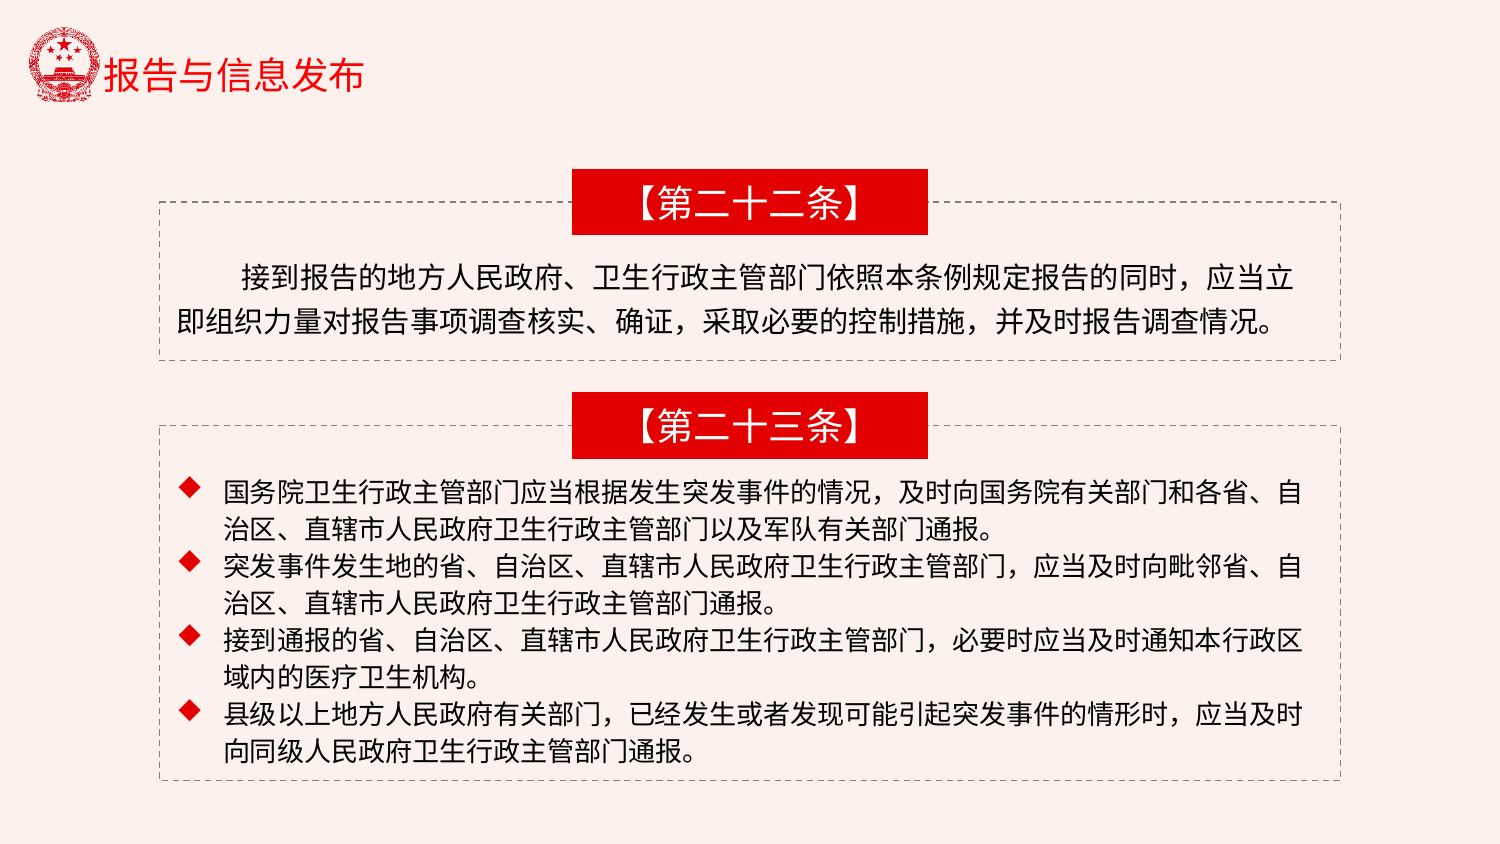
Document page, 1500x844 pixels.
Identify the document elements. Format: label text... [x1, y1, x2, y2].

text_box [158, 425, 1342, 782]
picture [25, 24, 105, 108]
text_box [158, 201, 1342, 361]
text_box 【第二十三条】 [572, 392, 928, 459]
text_box 接到报告的地方人民政府、卫生行政主管部门依照本条例规定报告的同时，应当立即组织力量对报告事项调查核实、确证，采取必要的控制措施，并及时报告调查情况。 [164, 244, 1335, 344]
text_box 国务院卫生行政主管部门应当根据发生突发事件的情况，及时向国务院有关部门和各省、自治区、直辖市人民政府卫生行政主管部门以及军队有关部门通报。 突发事件发生地的省、自治区、直辖市人民政府卫生行政主管部门，应当及时向毗邻省、自治区、直辖市人民政府卫生行政主管部门通报。 接到通报的省、自治区、直辖市人民政府卫生行政主管部门，必要时应当及时通知本行政区域内的医疗卫生机构。 县级以上地方人民政府有关部门，已经发生或者发现可能引起突发事件的情形时，应当及时向同级人民政府卫生行政主管部门通报。 [164, 465, 1335, 773]
text_box 【第二十二条】 [572, 169, 928, 236]
